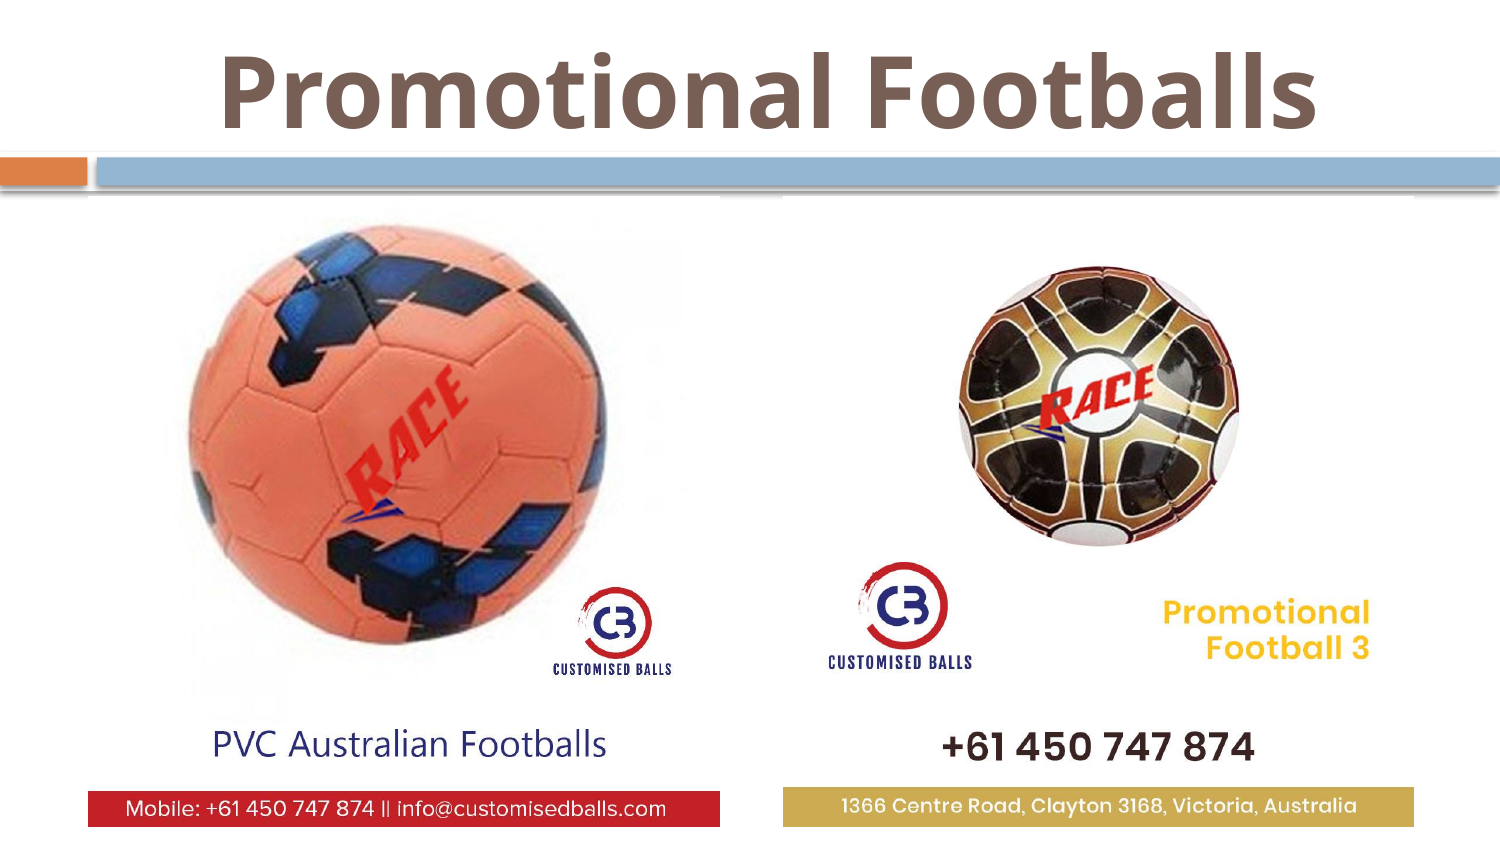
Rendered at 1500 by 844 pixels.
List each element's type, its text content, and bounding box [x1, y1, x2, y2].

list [88, 195, 720, 827]
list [783, 195, 1415, 827]
title Promotional Footballs [99, 28, 1438, 150]
